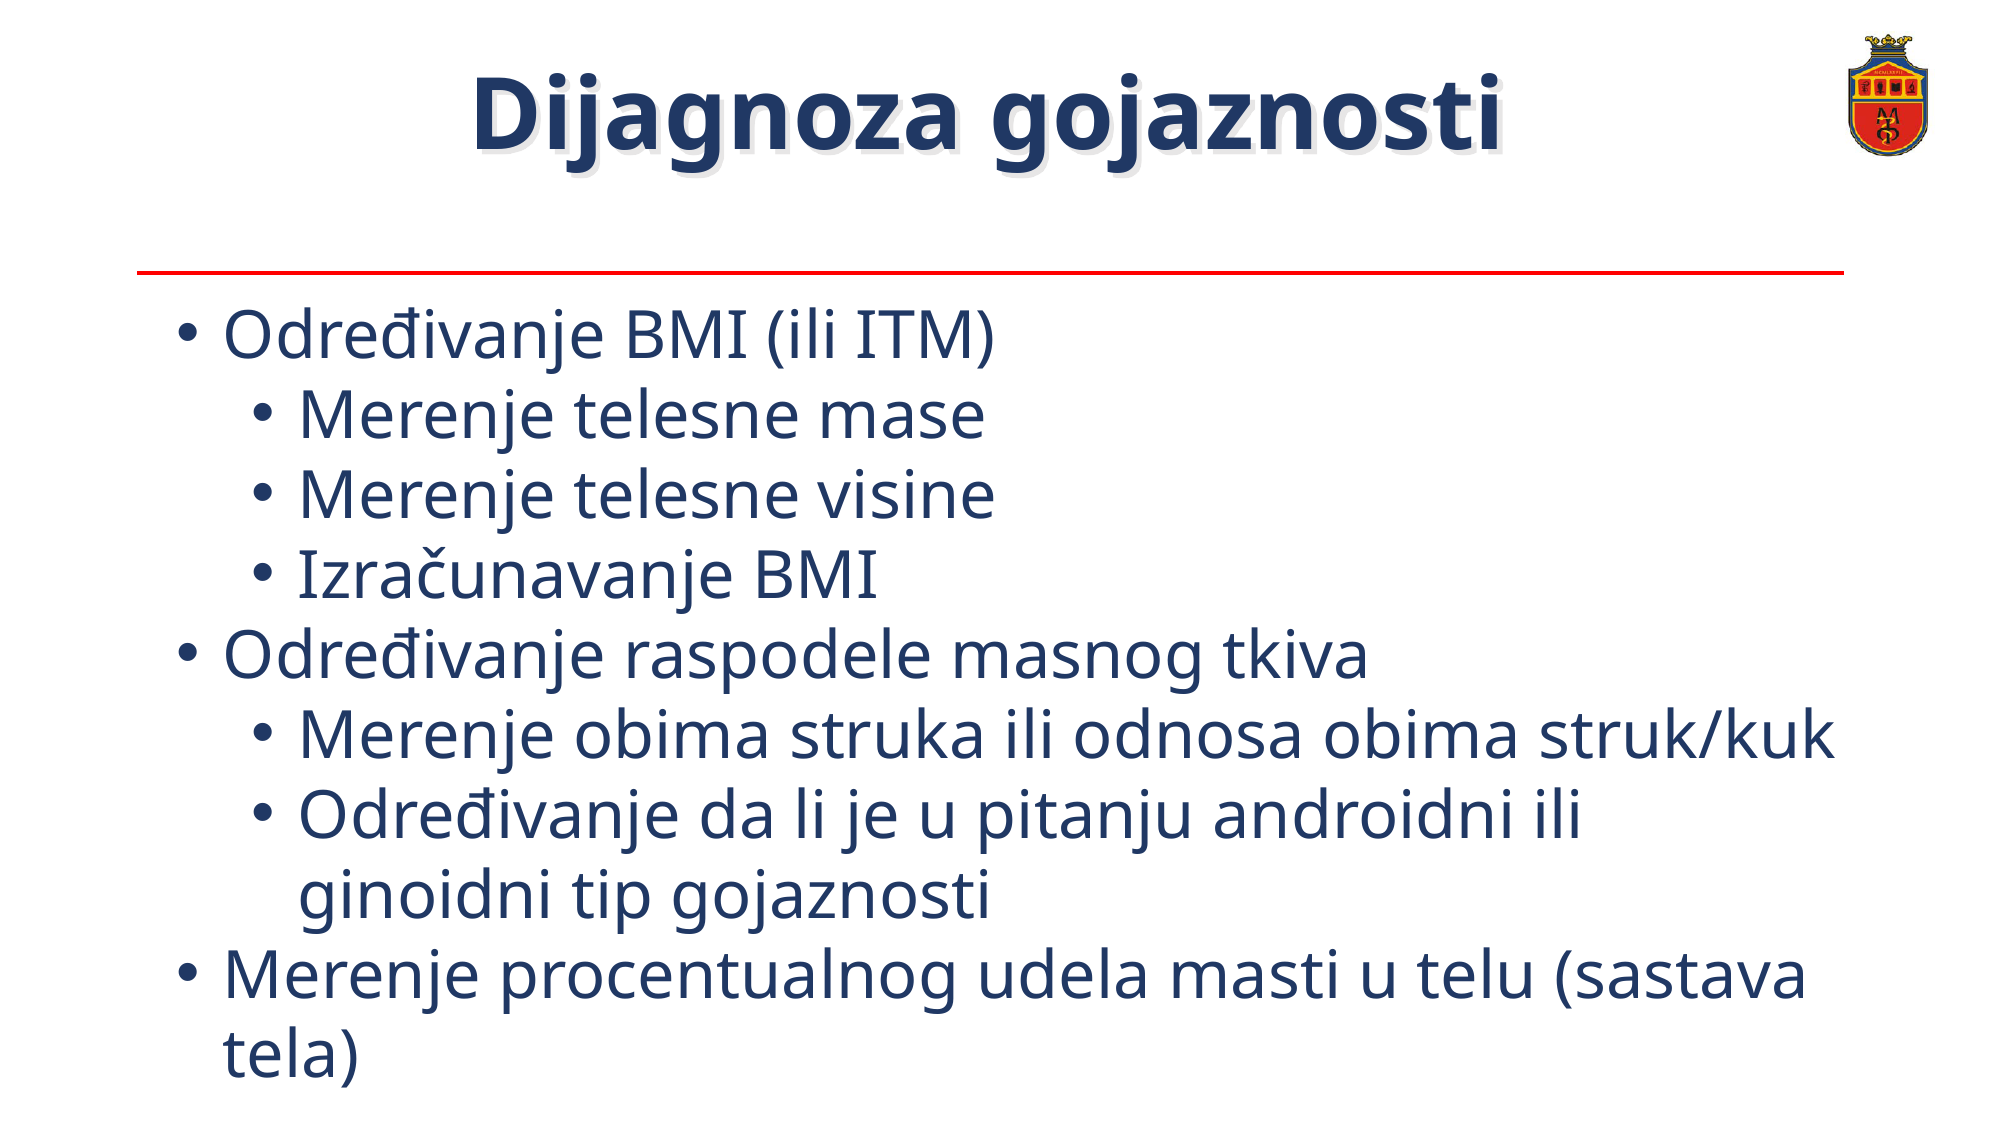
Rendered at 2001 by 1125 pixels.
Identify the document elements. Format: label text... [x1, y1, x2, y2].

text_box Određivanje BMI (ili ITM) Merenje telesne mase Merenje telesne visine Izračunavanje BMI Određivanje raspodele masnog tkiva Merenje obima struka ili odnosa obima struk/kuk Određivanje da li je u pitanju androidni ili ginoidni tip gojaznosti Merenje procentualnog udela masti u telu (sastava tela) [161, 284, 1861, 1099]
picture [1794, 16, 1969, 189]
text_box Dijagnoza gojaznosti [437, 42, 1538, 178]
